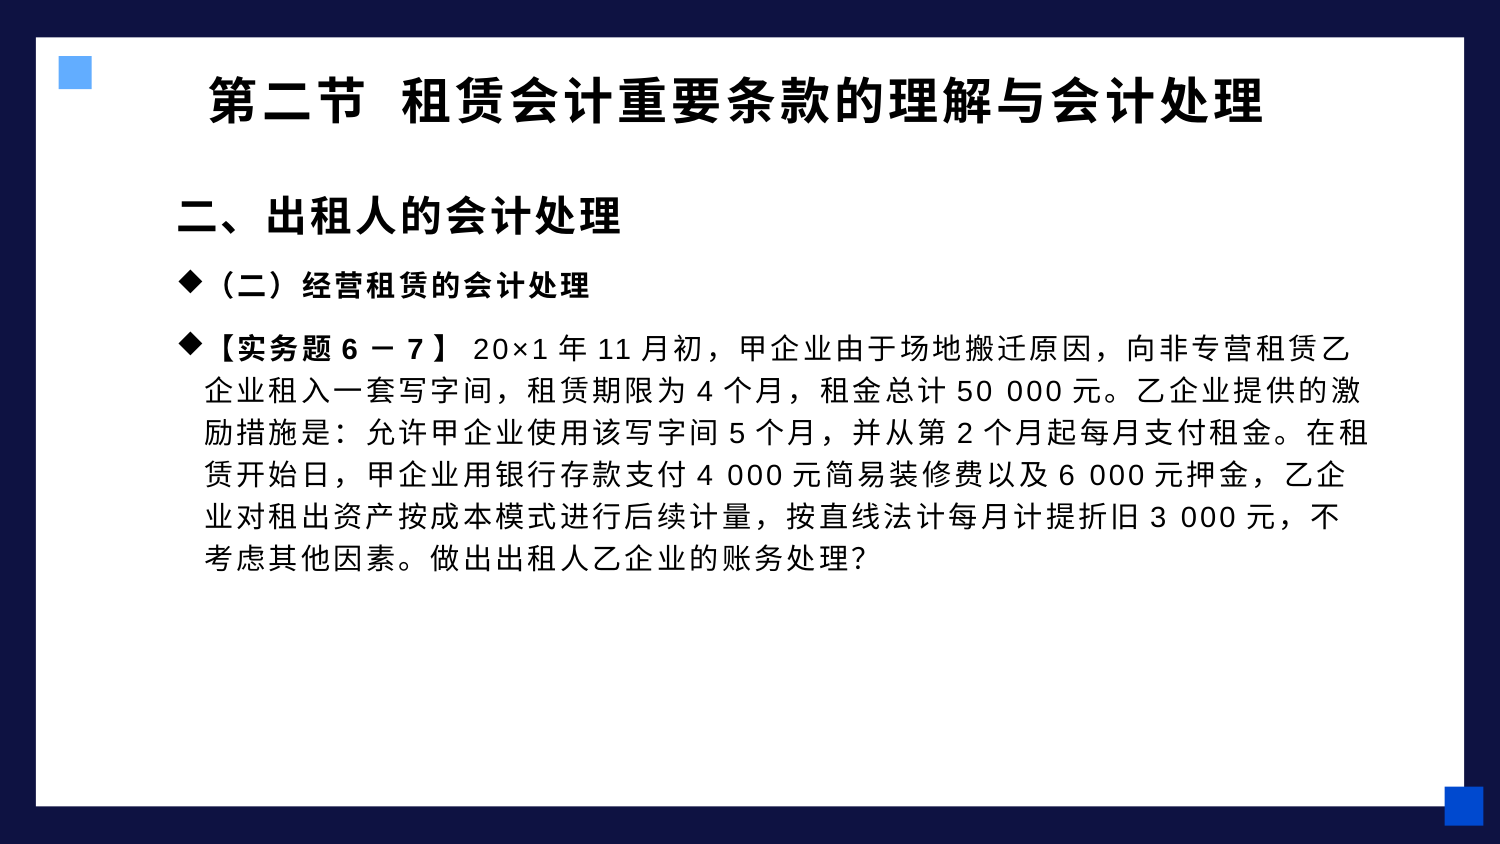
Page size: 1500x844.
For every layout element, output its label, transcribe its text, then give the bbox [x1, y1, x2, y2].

title 第二节 租赁会计重要条款的理解与会计处理 [141, 48, 1327, 138]
list 二、出租人的会计处理 （二）经营租赁的会计处理 【实务题6－7】20×1年11月初，甲企业由于场地搬迁原因，向非专营租赁乙企业租入一套写字间，租赁期限为4个月，租金总计50 000元。乙企业提供的激励措施是：允许甲企业使用该写字间5个月，并从第2个月起每月支付租金。在租赁开始日，甲企业用银行存款支付4 000元简易装修费以及6 000元押金，乙企业对租出资产按成本模式进行后续计量，按直线法计每月计提折旧3 000元，不考虑其他因素。做出出租人乙企业的账务处理？ [159, 179, 1388, 604]
